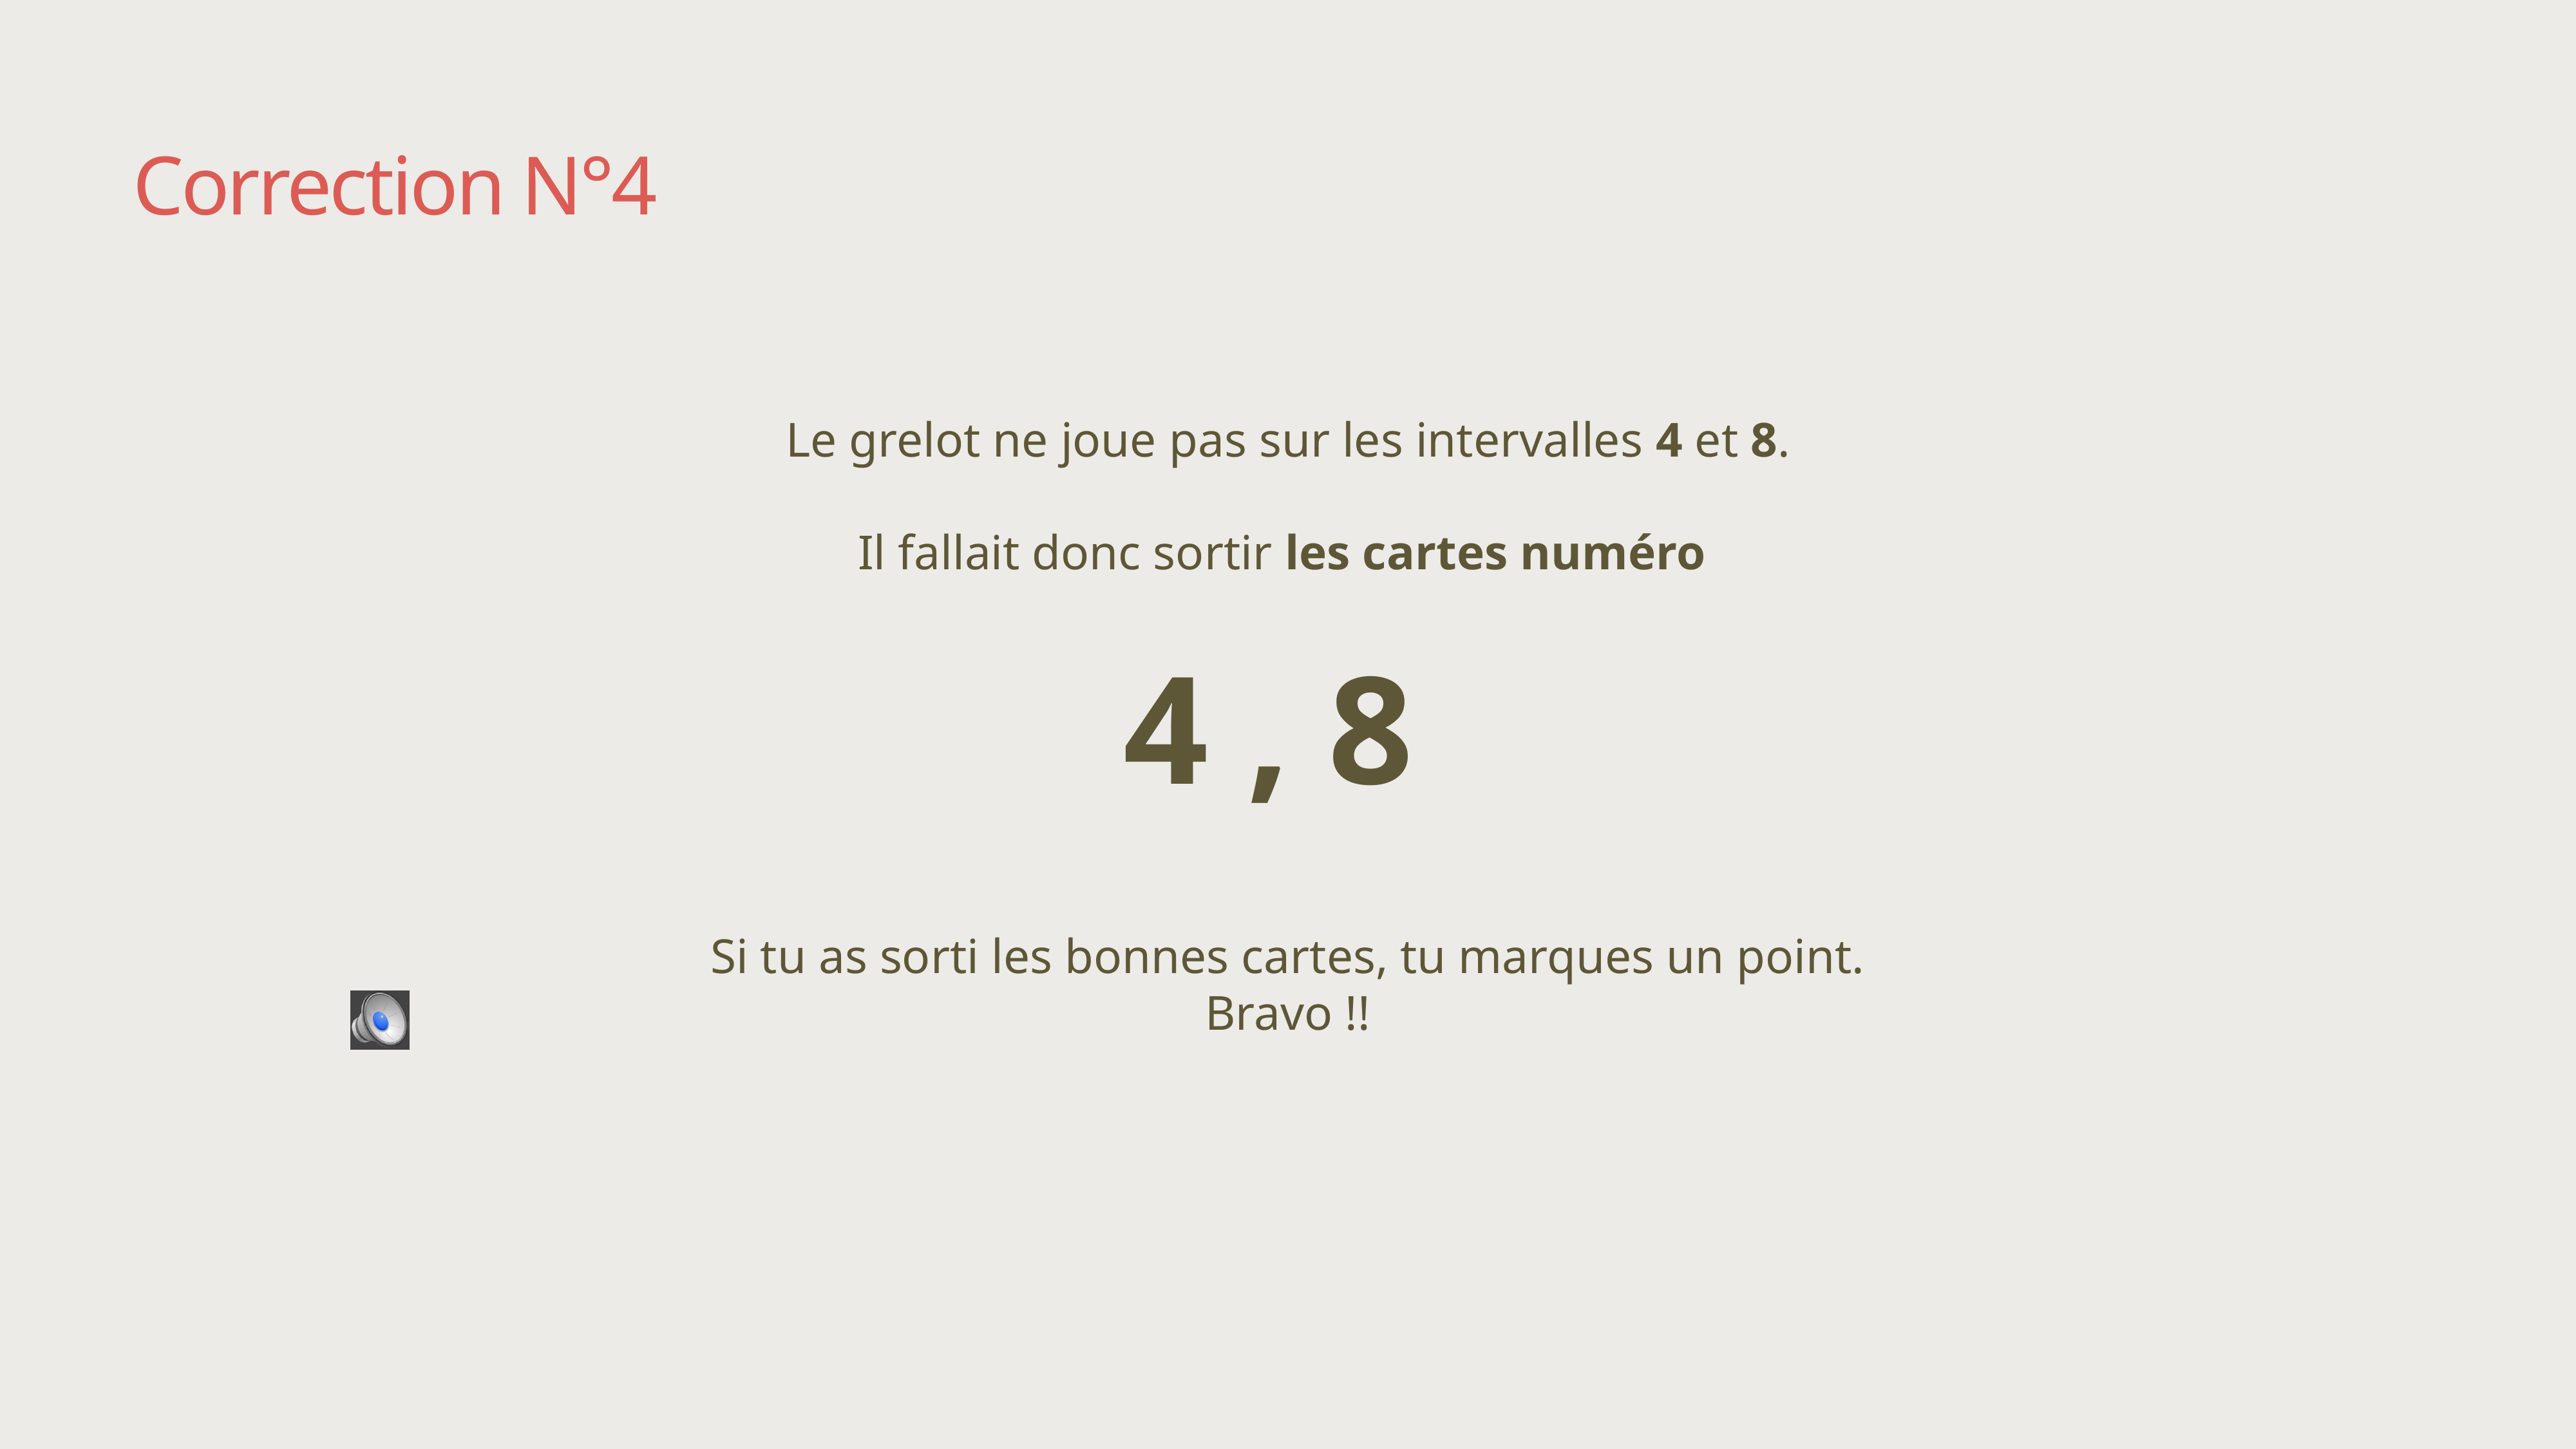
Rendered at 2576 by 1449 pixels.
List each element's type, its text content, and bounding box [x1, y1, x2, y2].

picture [349, 990, 410, 1051]
text_box Le grelot ne joue pas sur les intervalles 4 et 8. Il fallait donc sortir les cartes numéro 4 , 8 Si tu as sorti les bonnes cartes, tu marques un point. Bravo !! [688, 404, 1888, 1045]
title Correction N°4 [127, 111, 2449, 236]
